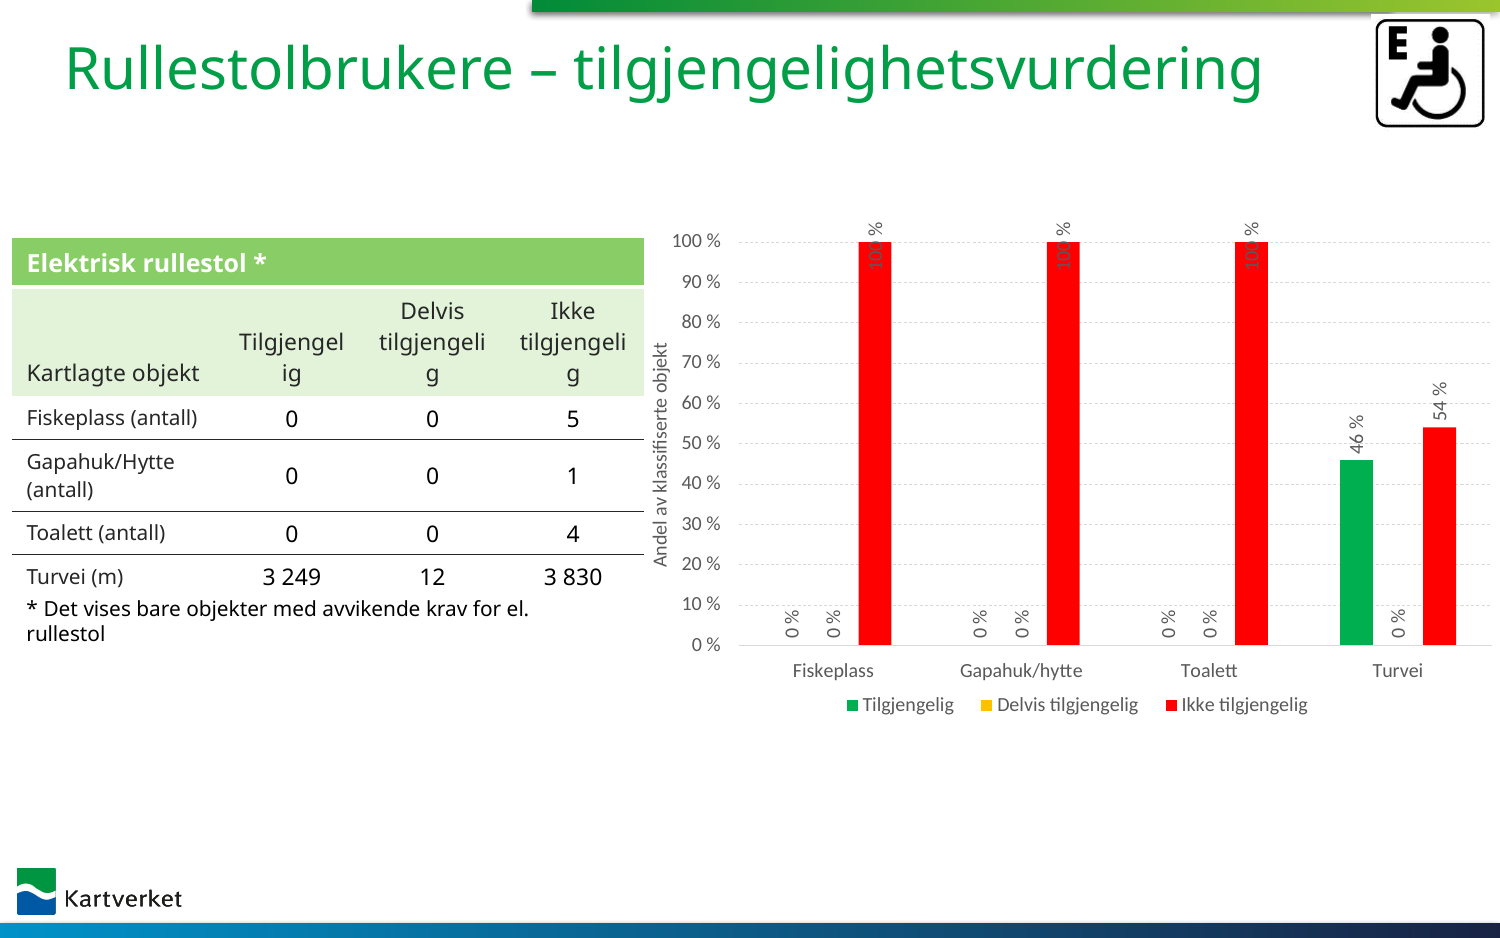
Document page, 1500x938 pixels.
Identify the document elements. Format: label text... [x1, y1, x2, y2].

text_box * Det vises bare objekter med avvikende krav for el. rullestol [11, 588, 597, 653]
table_cell Toalett (antall) [12, 512, 222, 554]
table_cell 3 830 [503, 555, 638, 598]
table_cell 12 [362, 555, 503, 588]
table_cell Delvis tilgjengelig [362, 289, 503, 396]
table_cell Ikke tilgjengelig [503, 289, 638, 396]
table_cell Turvei (m) [12, 555, 222, 588]
table_cell 0 [362, 512, 503, 554]
table_cell Kartlagte objekt [12, 289, 222, 396]
picture [643, 218, 1500, 728]
table_cell 4 [503, 512, 638, 554]
table_cell Fiskeplass (antall) [12, 396, 222, 439]
table_header Elektrisk rullestol * [12, 238, 638, 285]
table_cell 0 [222, 396, 362, 439]
table_cell 0 [362, 440, 503, 511]
text_box Rullestolbrukere – tilgjengelighetsvurdering [49, 12, 1372, 109]
table_cell 0 [222, 512, 362, 554]
table_cell Tilgjengelig [222, 289, 362, 396]
table_cell 0 [222, 440, 362, 511]
table_cell Gapahuk/Hytte (antall) [12, 440, 222, 511]
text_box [1371, 13, 1491, 133]
table_cell 5 [503, 396, 638, 439]
table_cell 3 249 [222, 555, 362, 588]
table_cell 1 [503, 440, 638, 511]
table_cell 0 [362, 396, 503, 439]
